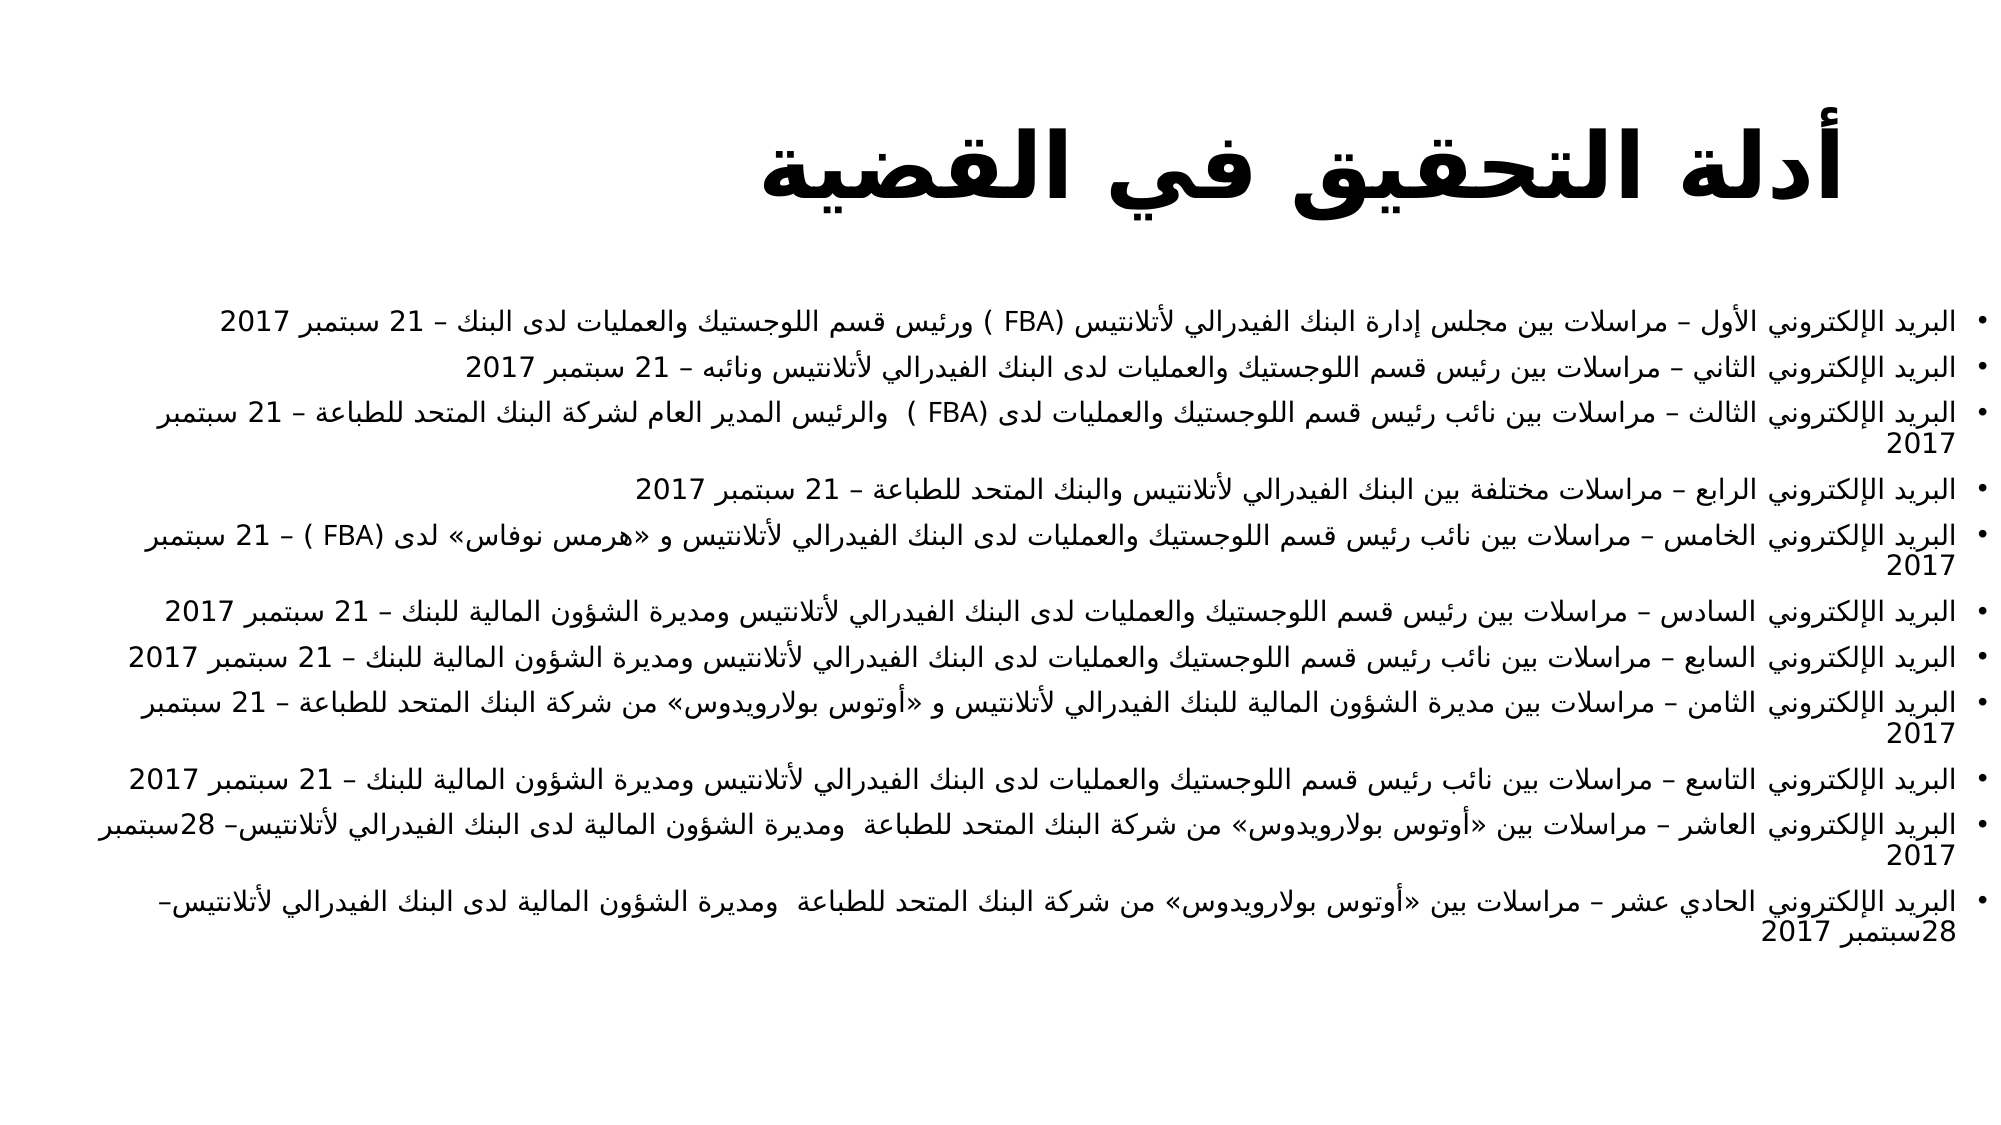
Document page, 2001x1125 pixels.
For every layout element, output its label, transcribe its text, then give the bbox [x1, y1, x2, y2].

title أدلة التحقيق في القضية [137, 59, 1863, 278]
list البريد الإلكتروني الأول – مراسلات بين مجلس إدارة البنك الفيدرالي لأتلانتيس (FBA ) ورئيس قسم اللوجستيك والعمليات لدى البنك – 21 سبتمبر 2017 البريد الإلكتروني الثاني – مراسلات بين رئيس قسم اللوجستيك والعمليات لدى البنك الفيدرالي لأتلانتيس ونائبه – 21 سبتمبر 2017 البريد الإلكتروني الثالث – مراسلات بين نائب رئيس قسم اللوجستيك والعمليات لدى (FBA ) والرئيس المدير العام لشركة البنك المتحد للطباعة – 21 سبتمبر 2017 البريد الإلكتروني الرابع – مراسلات مختلفة بين البنك الفيدرالي لأتلانتيس والبنك المتحد للطباعة – 21 سبتمبر 2017 البريد الإلكتروني الخامس – مراسلات بين نائب رئيس قسم اللوجستيك والعمليات لدى البنك الفيدرالي لأتلانتيس و «هرمس نوفاس» لدى (FBA ) – 21 سبتمبر 2017 البريد الإلكتروني السادس – مراسلات بين رئيس قسم اللوجستيك والعمليات لدى البنك الفيدرالي لأتلانتيس ومديرة الشؤون المالية للبنك – 21 سبتمبر 2017 البريد الإلكتروني السابع – مراسلات بين نائب رئيس قسم اللوجستيك والعمليات لدى البنك الفيدرالي لأتلانتيس ومديرة الشؤون المالية للبنك – 21 سبتمبر 2017 البريد الإلكتروني الثامن – مراسلات بين مديرة الشؤون المالية للبنك الفيدرالي لأتلانتيس و «أوتوس بولارويدوس» من شركة البنك المتحد للطباعة – 21 سبتمبر 2017 البريد الإلكتروني التاسع – مراسلات بين نائب رئيس قسم اللوجستيك والعمليات لدى البنك الفيدرالي لأتلانتيس ومديرة الشؤون المالية للبنك – 21 سبتمبر 2017 البريد الإلكتروني العاشر – مراسلات بين «أوتوس بولارويدوس» من شركة البنك المتحد للطباعة ومديرة الشؤون المالية لدى البنك الفيدرالي لأتلانتيس– 28سبتمبر 2017 البريد الإلكتروني الحادي عشر – مراسلات بين «أوتوس بولارويدوس» من شركة البنك المتحد للطباعة ومديرة الشؤون المالية لدى البنك الفيدرالي لأتلانتيس– 28سبتمبر 2017 [83, 299, 2000, 1014]
